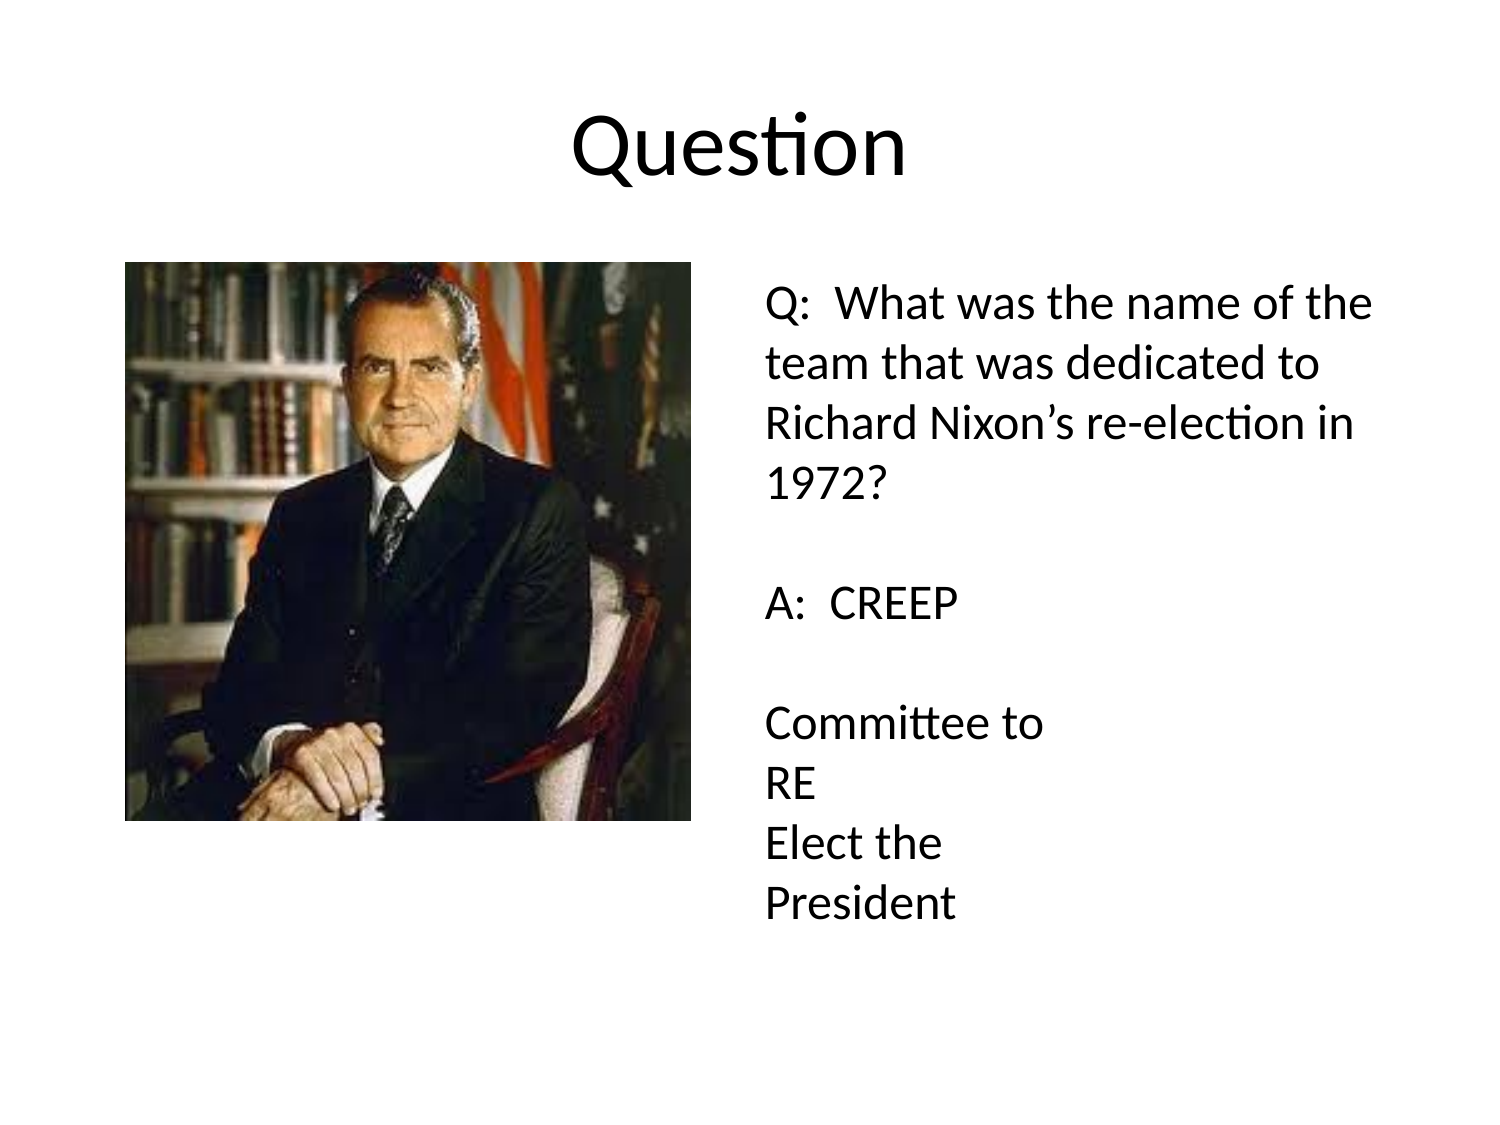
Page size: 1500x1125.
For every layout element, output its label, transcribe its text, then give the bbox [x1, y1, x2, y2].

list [124, 262, 691, 821]
text_box Q: What was the name of the team that was dedicated to Richard Nixon’s re-election in 1972? A: CREEP Committee to RE Elect the President [749, 262, 1413, 938]
title Question [75, 45, 1425, 233]
